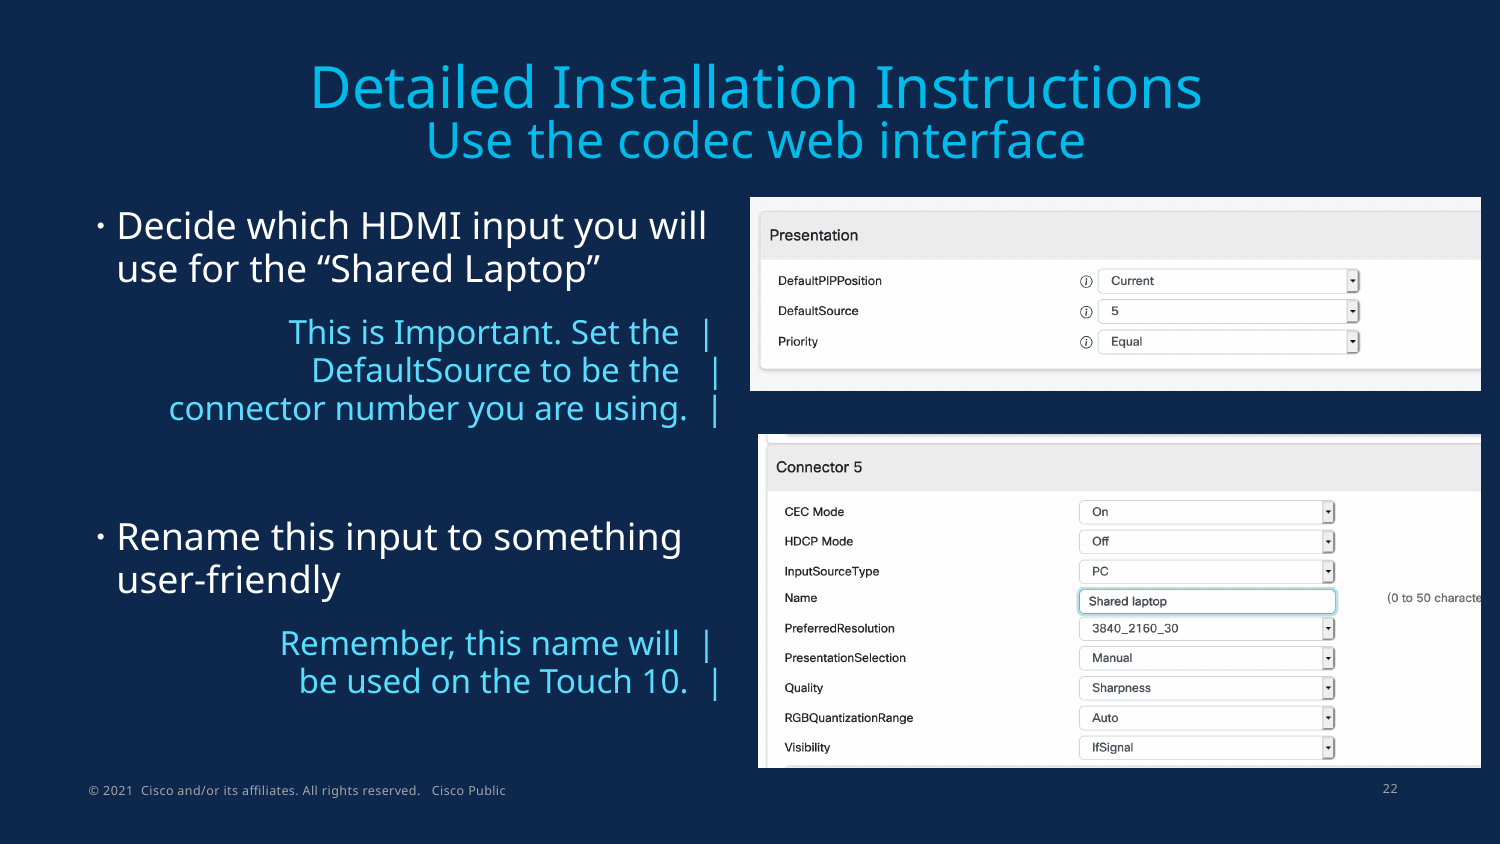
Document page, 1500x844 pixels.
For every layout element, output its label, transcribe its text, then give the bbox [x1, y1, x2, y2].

picture [758, 434, 1481, 769]
title Detailed Installation Instructions Use the codec web interface [71, 55, 1441, 176]
picture [749, 197, 1482, 391]
list Decide which HDMI input you will use for the “Shared Laptop” This is Important. Set the | DefaultSource to be the | connector number you are using. | Rename this input to something user-friendly Remember, this name will | be used on the Touch 10. | [87, 197, 725, 759]
